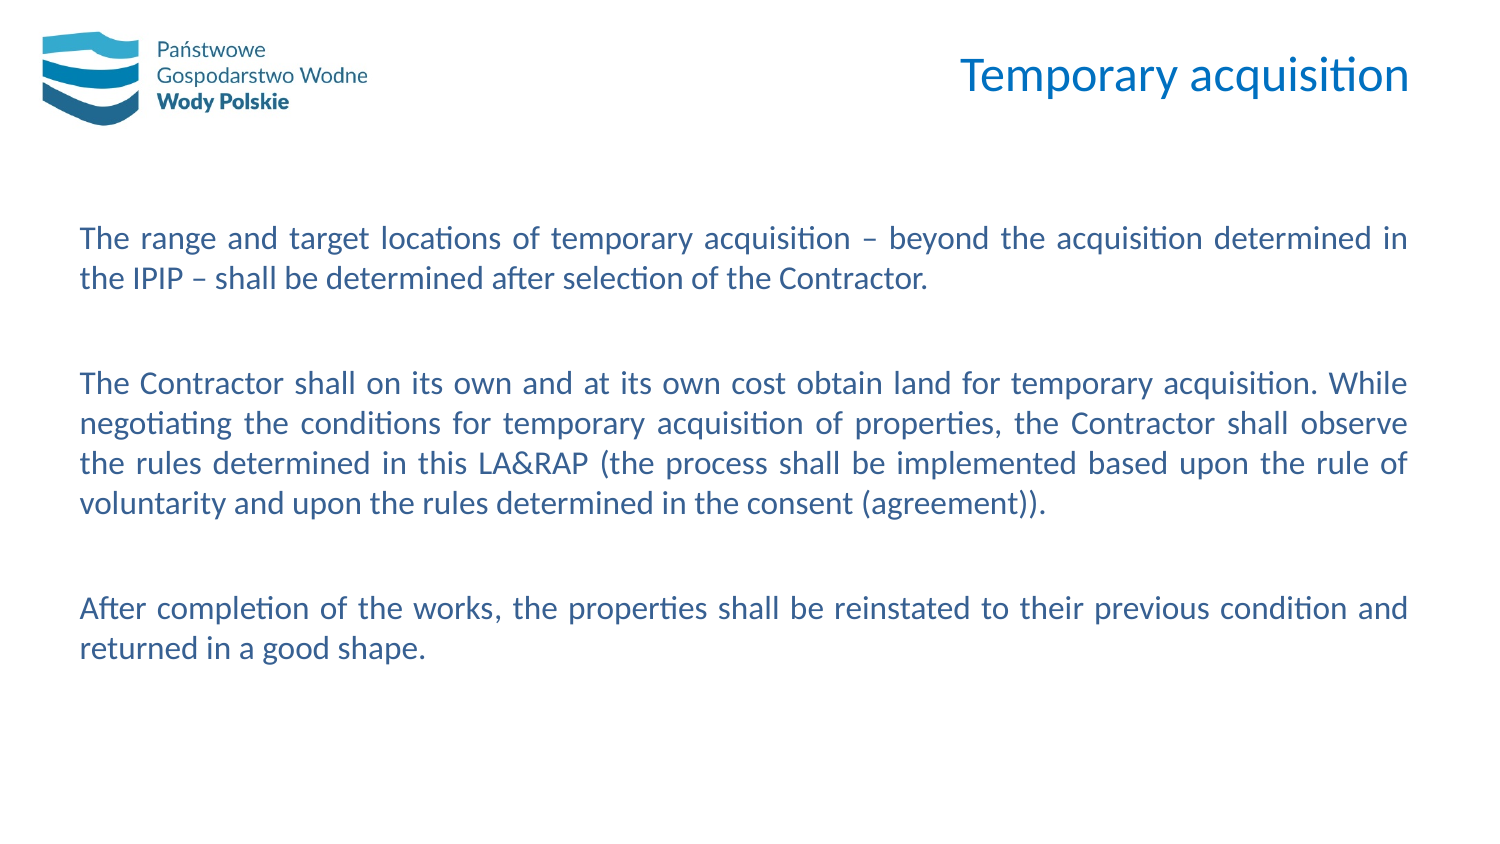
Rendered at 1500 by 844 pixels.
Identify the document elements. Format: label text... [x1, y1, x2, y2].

text_box The range and target locations of temporary acquisition – beyond the acquisition determined in the IPIP – shall be determined after selection of the Contractor. The Contractor shall on its own and at its own cost obtain land for temporary acquisition. While negotiating the conditions for temporary acquisition of properties, the Contractor shall observe the rules determined in this LA&RAP (the process shall be implemented based upon the rule of voluntarity and upon the rules determined in the consent (agreement)). After completion of the works, the properties shall be reinstated to their previous condition and returned in a good shape. [64, 209, 1425, 674]
title Temporary acquisition [431, 33, 1425, 103]
picture [17, 8, 395, 151]
